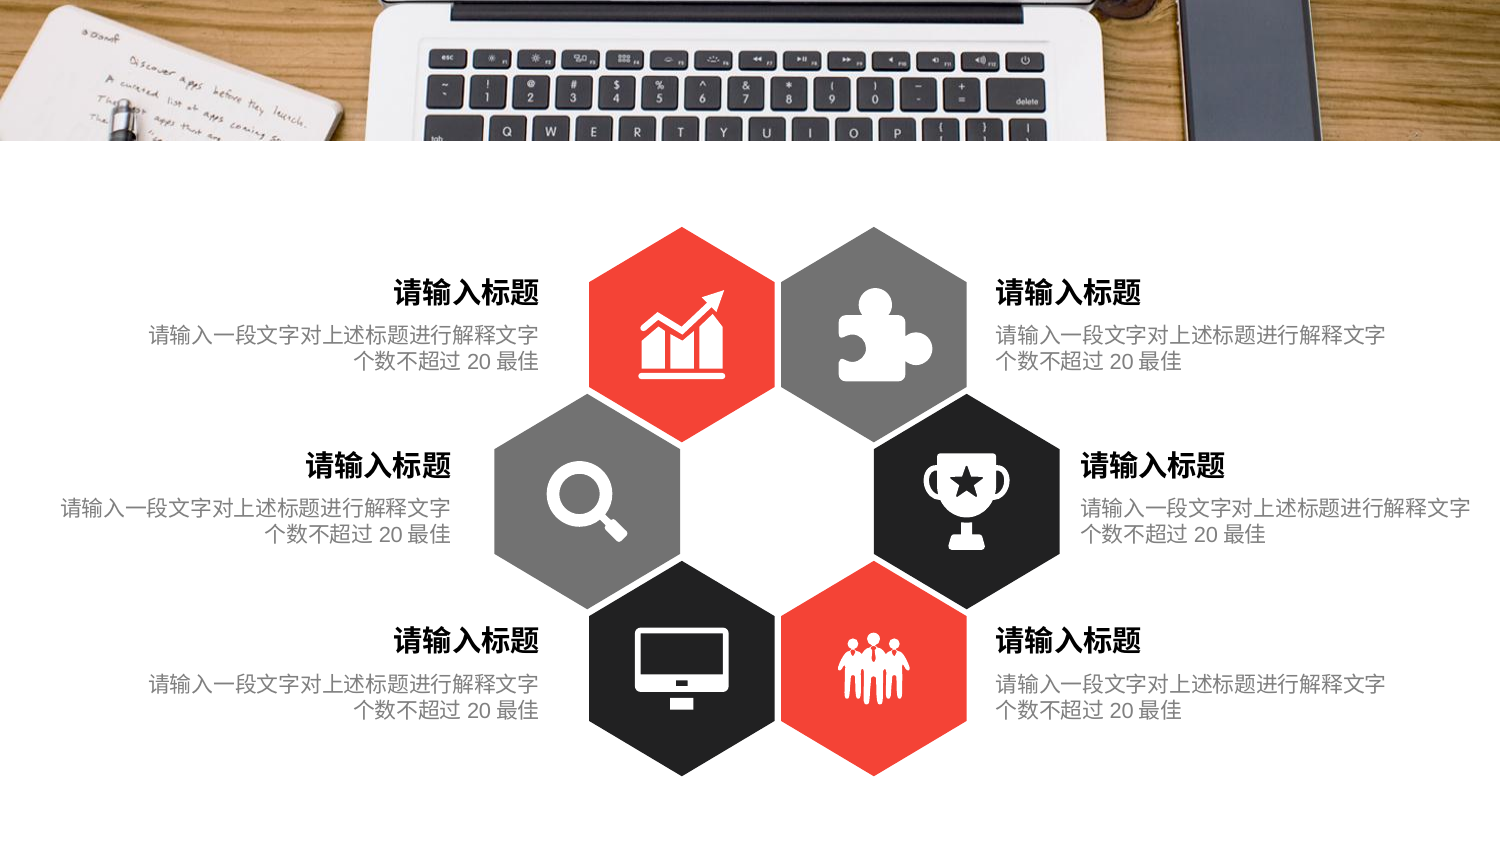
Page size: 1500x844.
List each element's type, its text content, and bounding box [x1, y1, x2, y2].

text_box 请输入标题 [1065, 439, 1321, 487]
text_box 请输入标题 [980, 266, 1237, 314]
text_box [873, 393, 1060, 610]
text_box 请输入一段文字对上述标题进行解释文字个数不超过20最佳 [1065, 487, 1500, 555]
picture [0, 0, 1500, 141]
text_box 请输入标题 [980, 615, 1237, 663]
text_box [780, 560, 967, 777]
text_box 请输入一段文字对上述标题进行解释文字个数不超过20最佳 [119, 663, 555, 731]
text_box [588, 226, 775, 443]
text_box 请输入一段文字对上述标题进行解释文字个数不超过20最佳 [31, 487, 467, 555]
text_box 请输入标题 [210, 439, 467, 487]
text_box 请输入一段文字对上述标题进行解释文字个数不超过20最佳 [980, 314, 1416, 382]
text_box 请输入标题 [299, 266, 555, 314]
text_box 请输入一段文字对上述标题进行解释文字个数不超过20最佳 [119, 314, 555, 382]
text_box 请输入标题 [299, 615, 555, 663]
text_box 请输入一段文字对上述标题进行解释文字个数不超过20最佳 [980, 663, 1416, 731]
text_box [588, 560, 775, 777]
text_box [780, 226, 967, 443]
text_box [494, 393, 681, 610]
